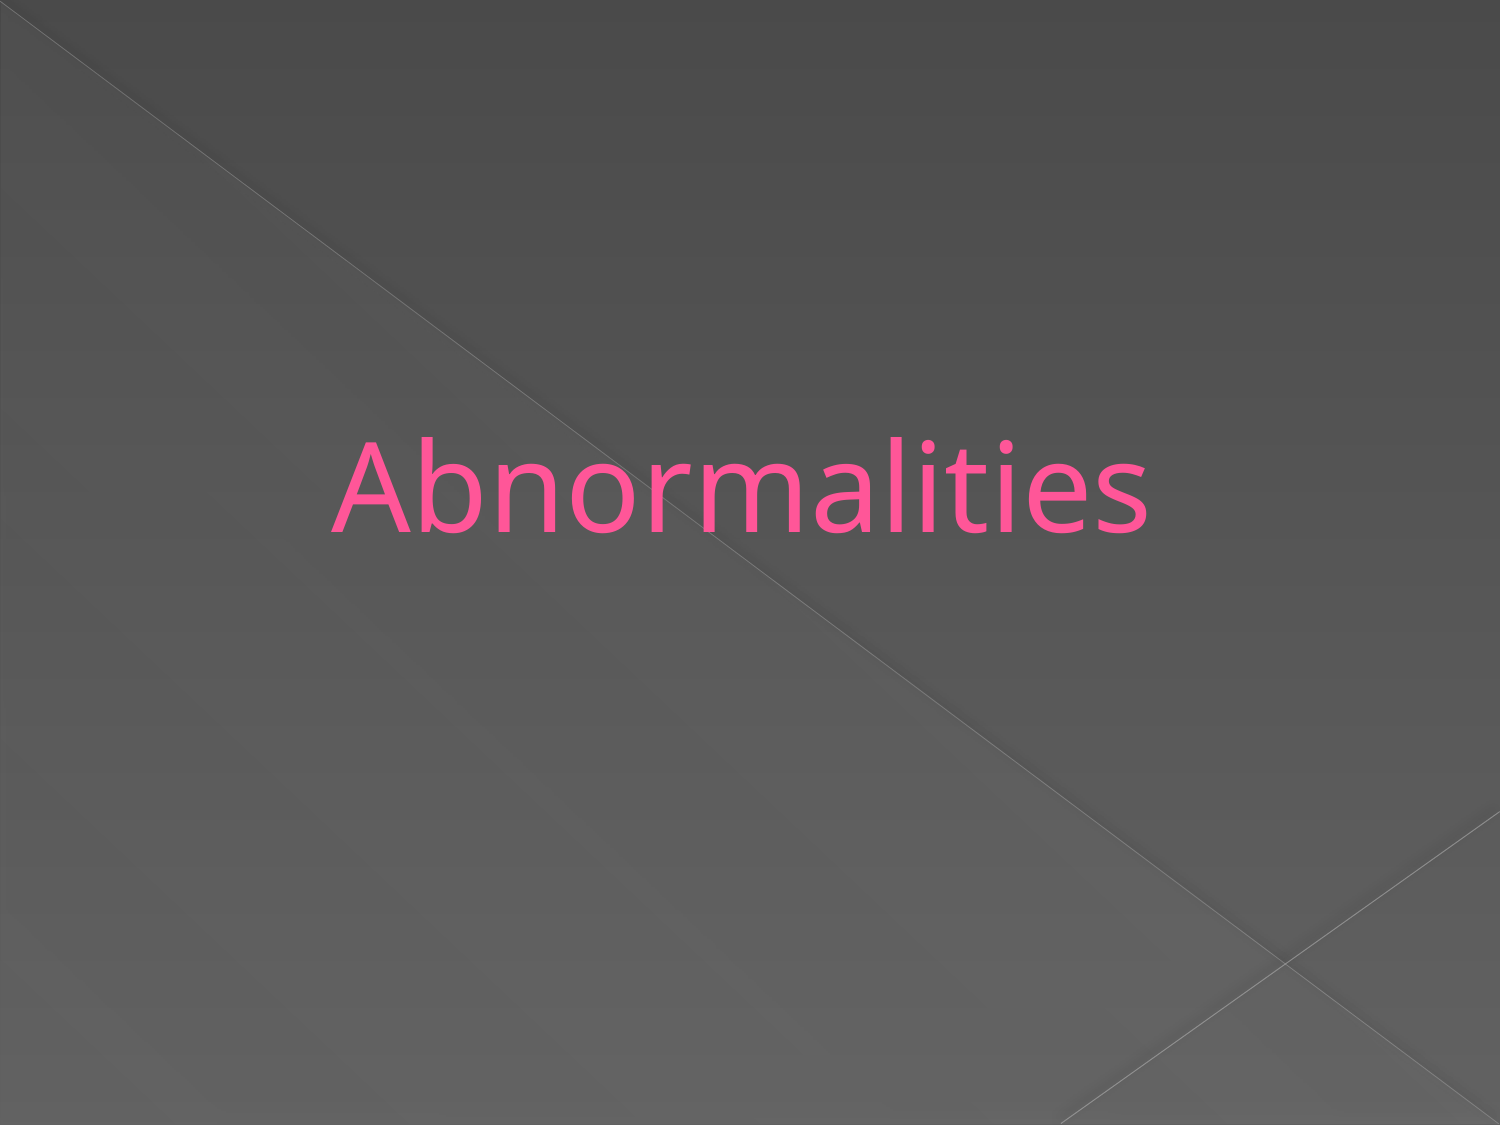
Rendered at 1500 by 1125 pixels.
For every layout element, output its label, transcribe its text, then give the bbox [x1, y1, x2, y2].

list Abnormalities [62, 399, 1413, 934]
